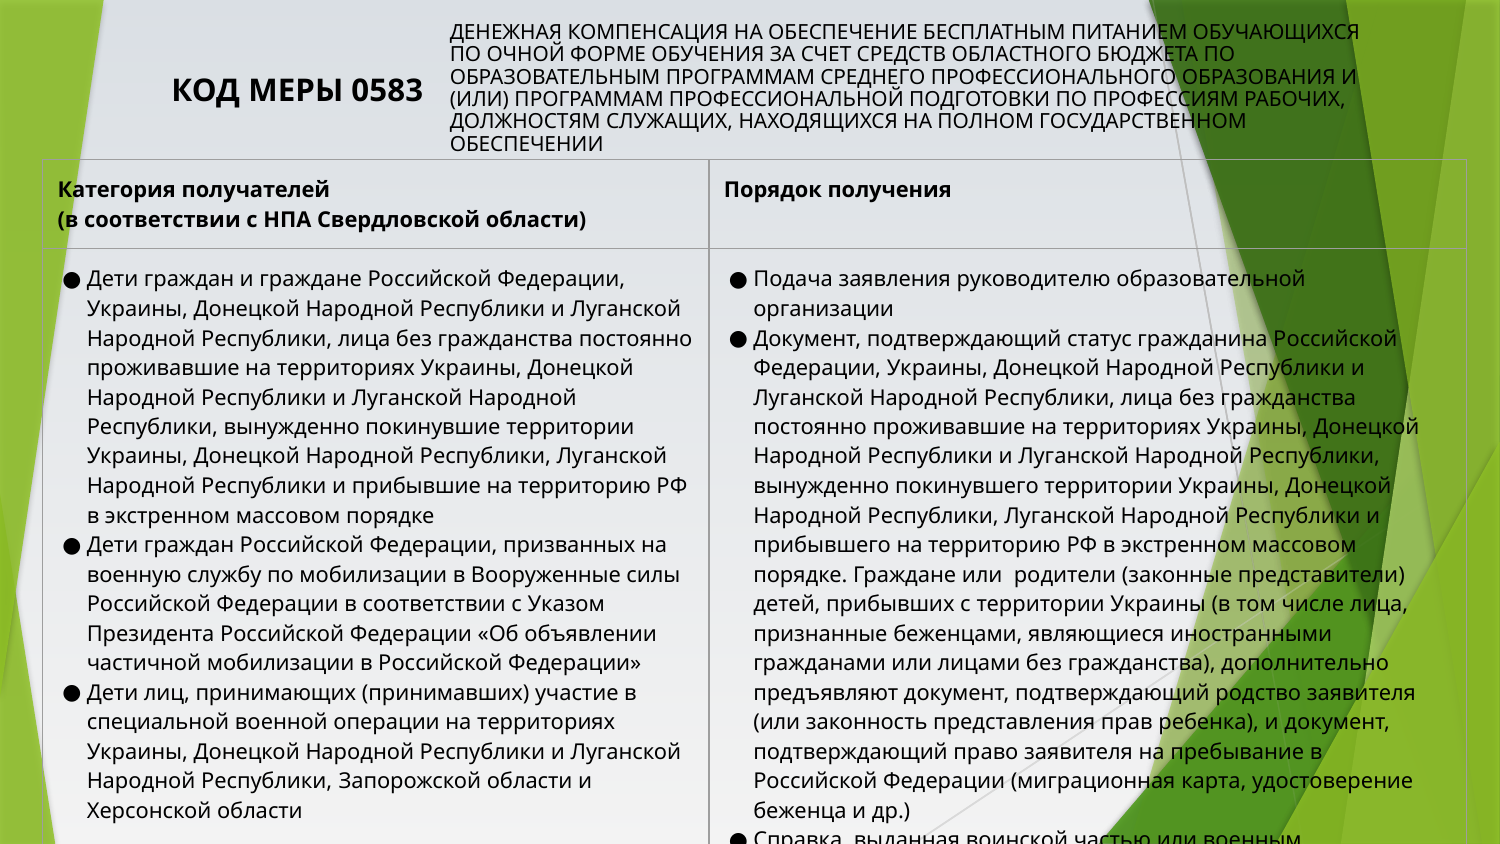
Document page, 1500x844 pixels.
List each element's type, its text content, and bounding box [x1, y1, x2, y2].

title ДЕНЕЖНАЯ КОМПЕНСАЦИЯ НА ОБЕСПЕЧЕНИЕ БЕСПЛАТНЫМ ПИТАНИЕМ ОБУЧАЮЩИХСЯ ПО ОЧНОЙ ФОРМЕ ОБУЧЕНИЯ ЗА СЧЕТ СРЕДСТВ ОБЛАСТНОГО БЮДЖЕТА ПО ОБРАЗОВАТЕЛЬНЫМ ПРОГРАММАМ СРЕДНЕГО ПРОФЕССИОНАЛЬНОГО ОБРАЗОВАНИЯ И (ИЛИ) ПРОГРАММАМ ПРОФЕССИОНАЛЬНОЙ ПОДГОТОВКИ ПО ПРОФЕССИЯМ РАБОЧИХ, ДОЛЖНОСТЯМ СЛУЖАЩИХ, НАХОДЯЩИХСЯ НА ПОЛНОМ ГОСУДАРСТВЕННОМ ОБЕСПЕЧЕНИИ [439, 32, 1384, 145]
table_cell Подача заявления руководителю образовательной организации Документ, подтверждающий статус гражданина Российской Федерации, Украины, Донецкой Народной Республики и Луганской Народной Республики, лица без гражданства постоянно проживавшие на территориях Украины, Донецкой Народной Республики и Луганской Народной Республики, вынужденно покинувшего территории Украины, Донецкой Народной Республики, Луганской Народной Республики и прибывшего на территорию РФ в экстренном массовом порядке. Граждане или родители (законные представители) детей, прибывших с территории Украины (в том числе лица, признанные беженцами, являющиеся иностранными гражданами или лицами без гражданства), дополнительно предъявляют документ, подтверждающий родство заявителя (или законность представления прав ребенка), и документ, подтверждающий право заявителя на пребывание в Российской Федерации (миграционная карта, удостоверение беженца и др.) Справка, выданная воинской частью или военным комиссариатом, или Выписка из приказа, заверенная сотрудником кадрового органа воинской части, или Удостоверение участника боевых действий, выданное после 24.02.2022, или Выписка из ЕГИССО, полученная гражданином через личный кабинет ФГИС «Единый портал государственных и муниципальных услуг(функций)« (портал «Госуслуги«), об установлении семье гражданина (ребенку гражданина) МСЗ в связи с его мобилизацией (письмо Министерства от 19.12.2022 № 02-01-82/16646 «О документах –основаниях предоставления МСЗ в сфере образования«) [710, 249, 1466, 844]
table_header Порядок получения [710, 160, 1466, 248]
text_box КОД МЕРЫ 0583 [122, 32, 439, 145]
table_cell Дети граждан и граждане Российской Федерации, Украины, Донецкой Народной Республики и Луганской Народной Республики, лица без гражданства постоянно проживавшие на территориях Украины, Донецкой Народной Республики и Луганской Народной Республики, вынужденно покинувшие территории Украины, Донецкой Народной Республики, Луганской Народной Республики и прибывшие на территорию РФ в экстренном массовом порядке Дети граждан Российской Федерации, призванных на военную службу по мобилизации в Вооруженные силы Российской Федерации в соответствии с Указом Президента Российской Федерации «Об объявлении частичной мобилизации в Российской Федерации» Дети лиц, принимающих (принимавших) участие в специальной военной операции на территориях Украины, Донецкой Народной Республики и Луганской Народной Республики, Запорожской области и Херсонской области [43, 249, 708, 844]
table_header Категория получателей (в соответствии с НПА Свердловской области) [43, 160, 708, 248]
